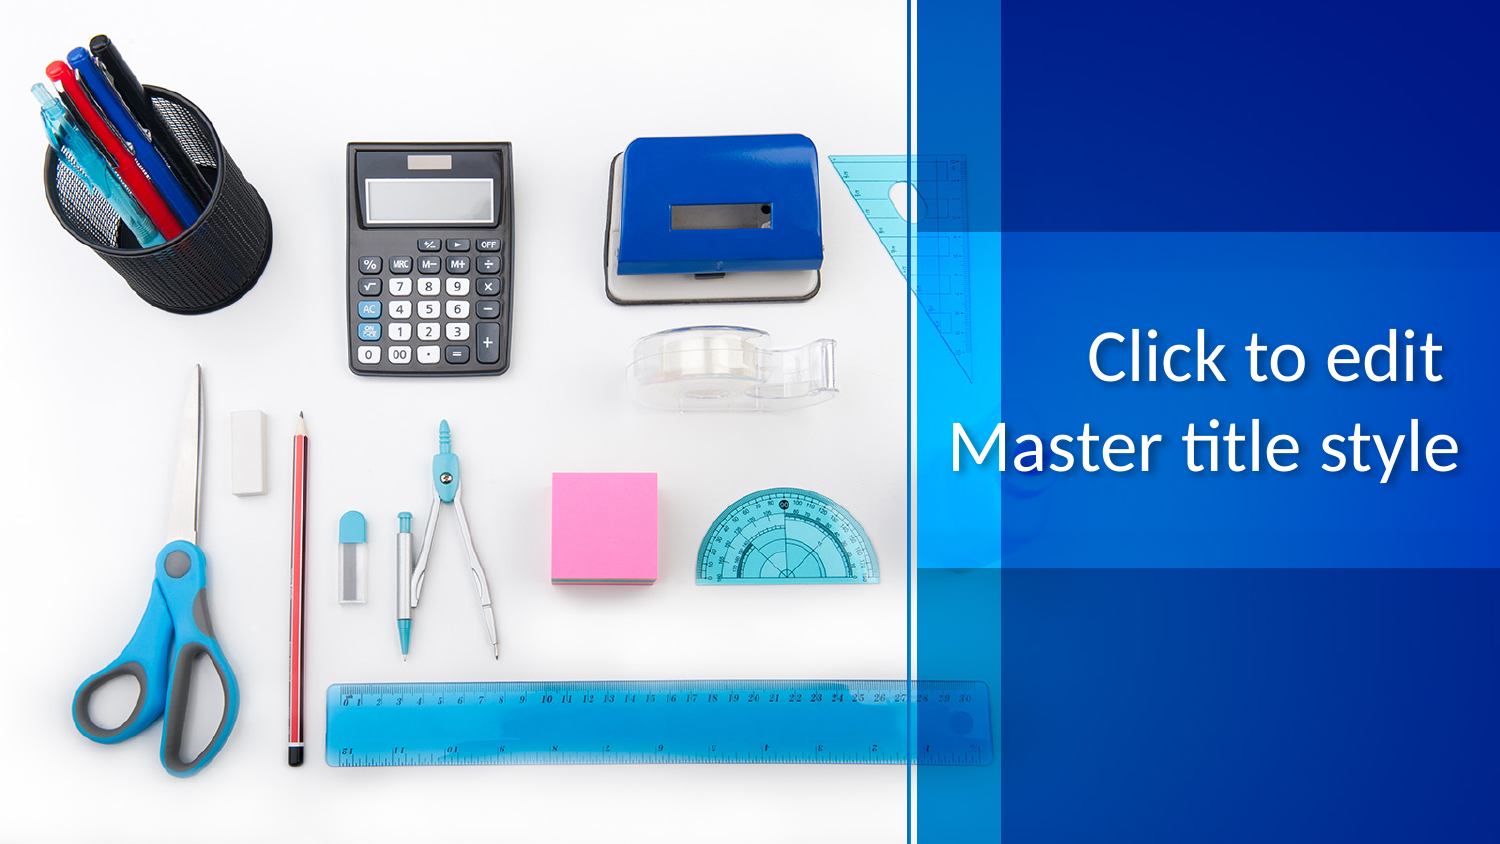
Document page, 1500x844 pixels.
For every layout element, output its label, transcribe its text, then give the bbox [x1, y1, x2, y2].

picture [0, 0, 1500, 844]
title Click to edit Master title style [925, 271, 1477, 523]
